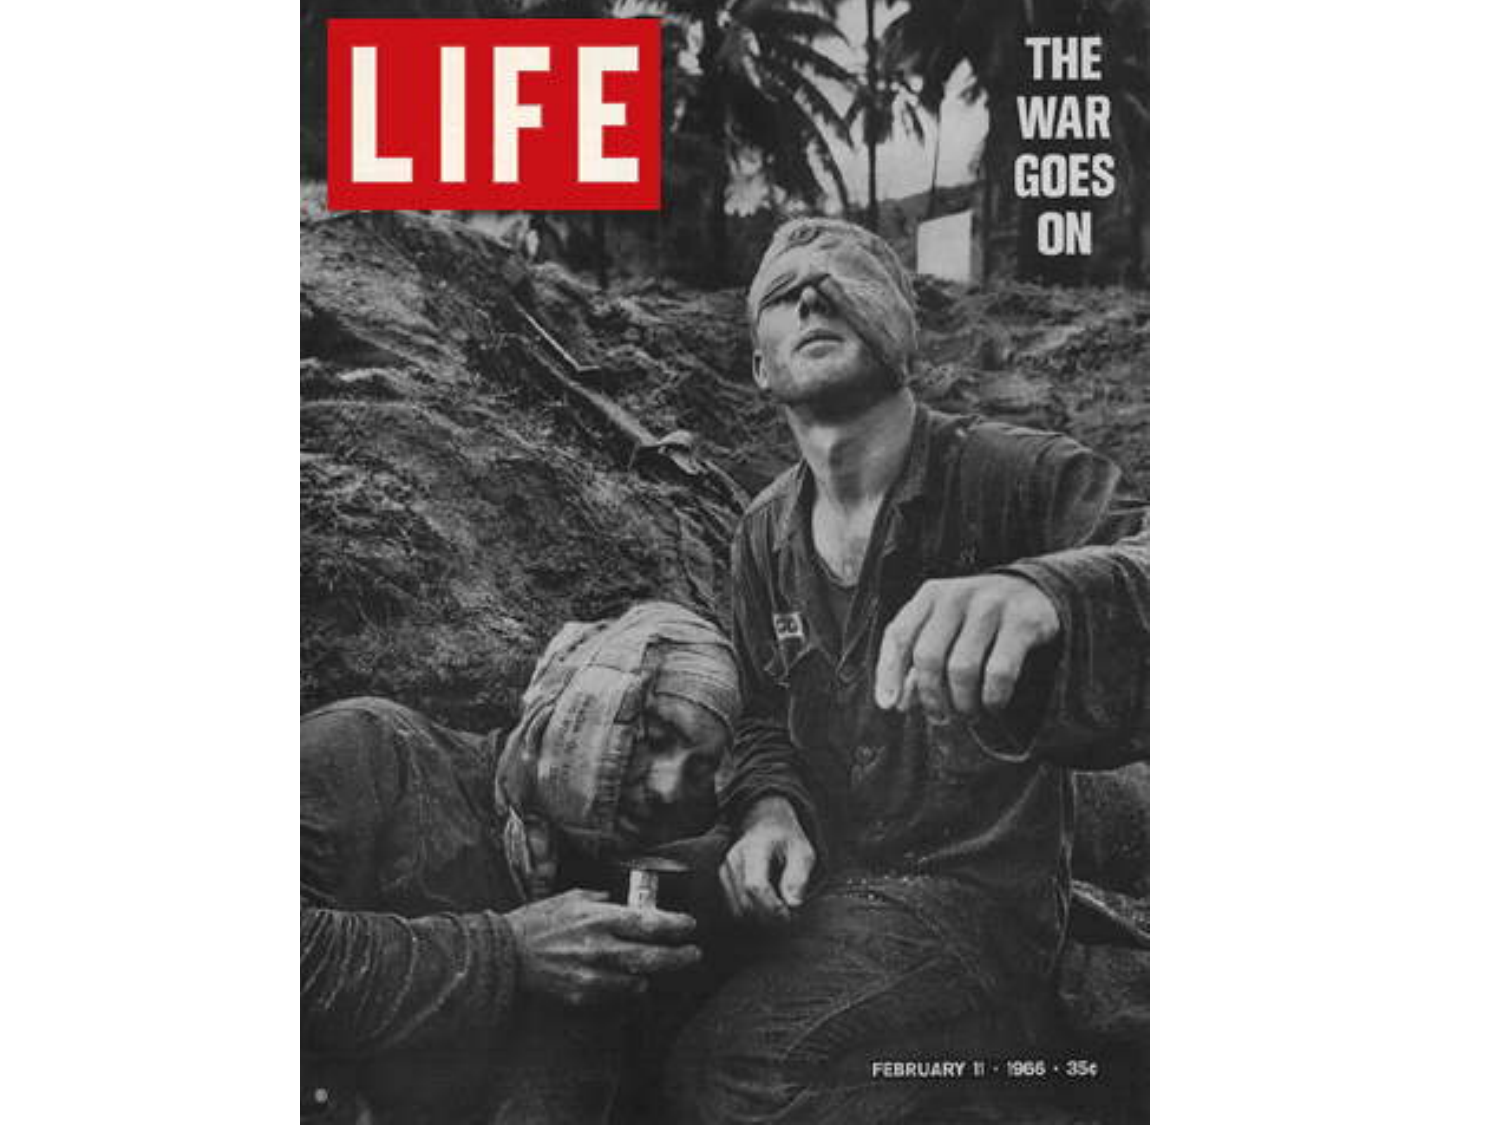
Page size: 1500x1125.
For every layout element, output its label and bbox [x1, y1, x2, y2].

picture [299, 0, 1151, 1125]
